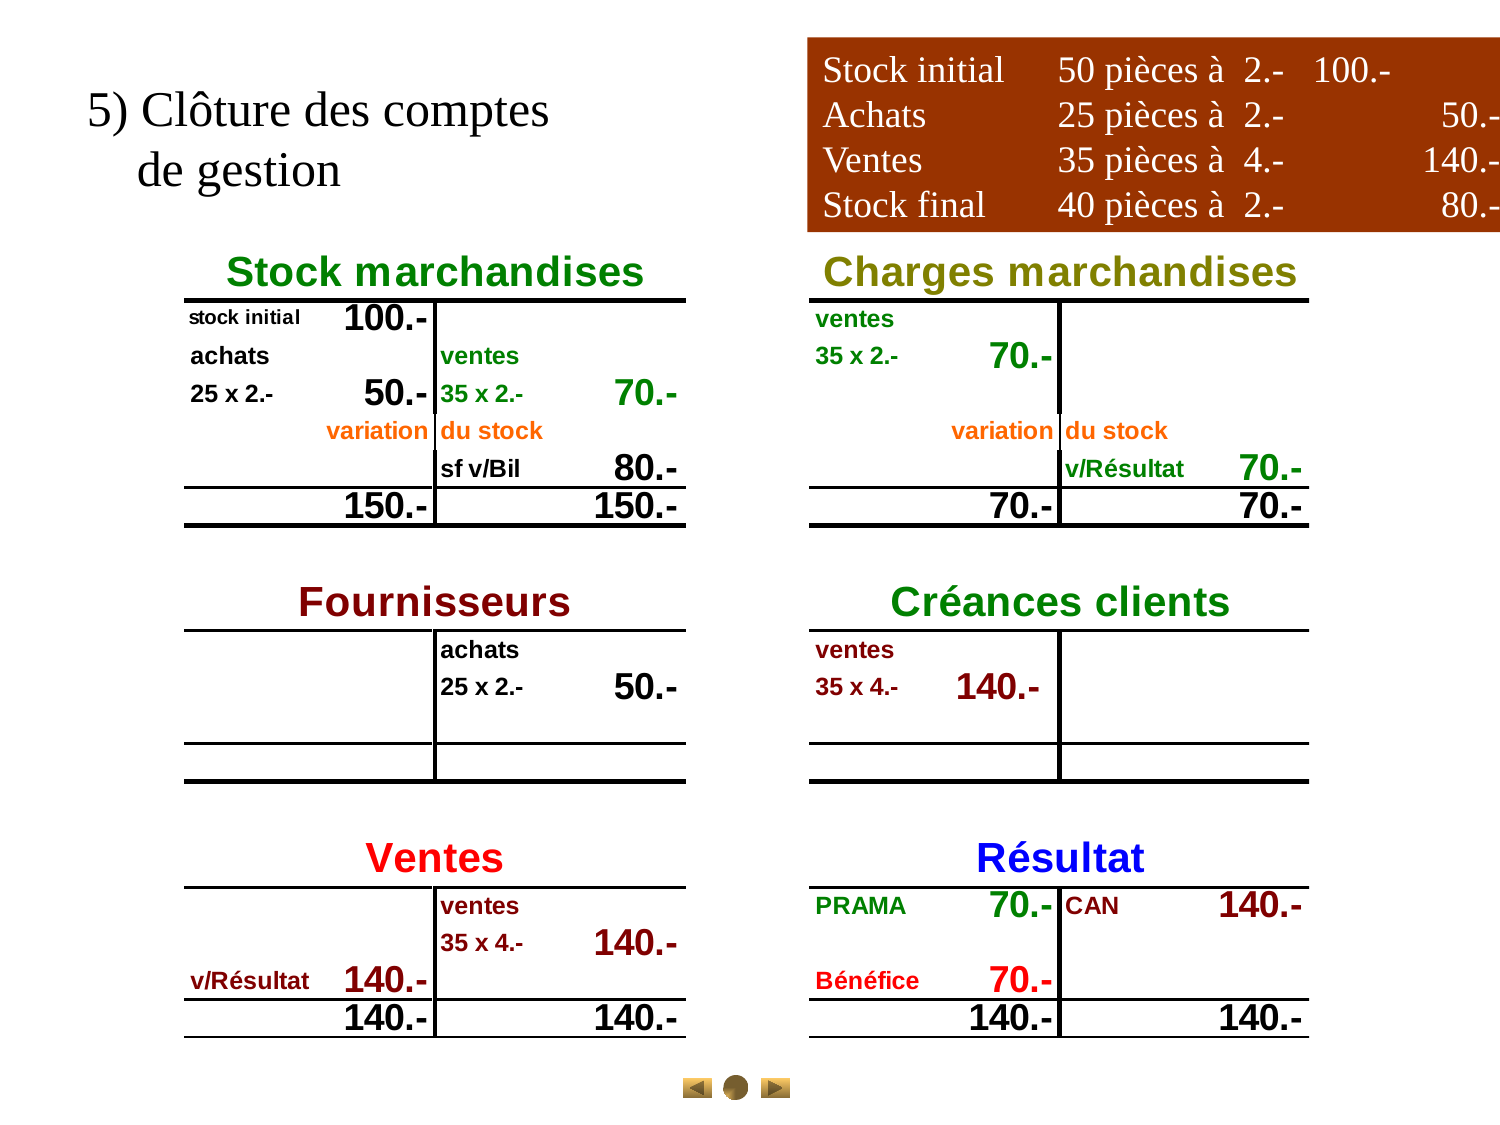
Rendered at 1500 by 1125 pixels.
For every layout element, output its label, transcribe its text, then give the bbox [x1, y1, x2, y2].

text_box Stock initial 50 pièces à 2.- 100.- Achats 25 pièces à 2.- 50.- Ventes 35 pièces à 4.- 140.- Stock final 40 pièces à 2.- 80.- [807, 37, 1500, 233]
text_box 5) Clôture des comptes de gestion [72, 69, 565, 204]
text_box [184, 243, 1311, 1039]
